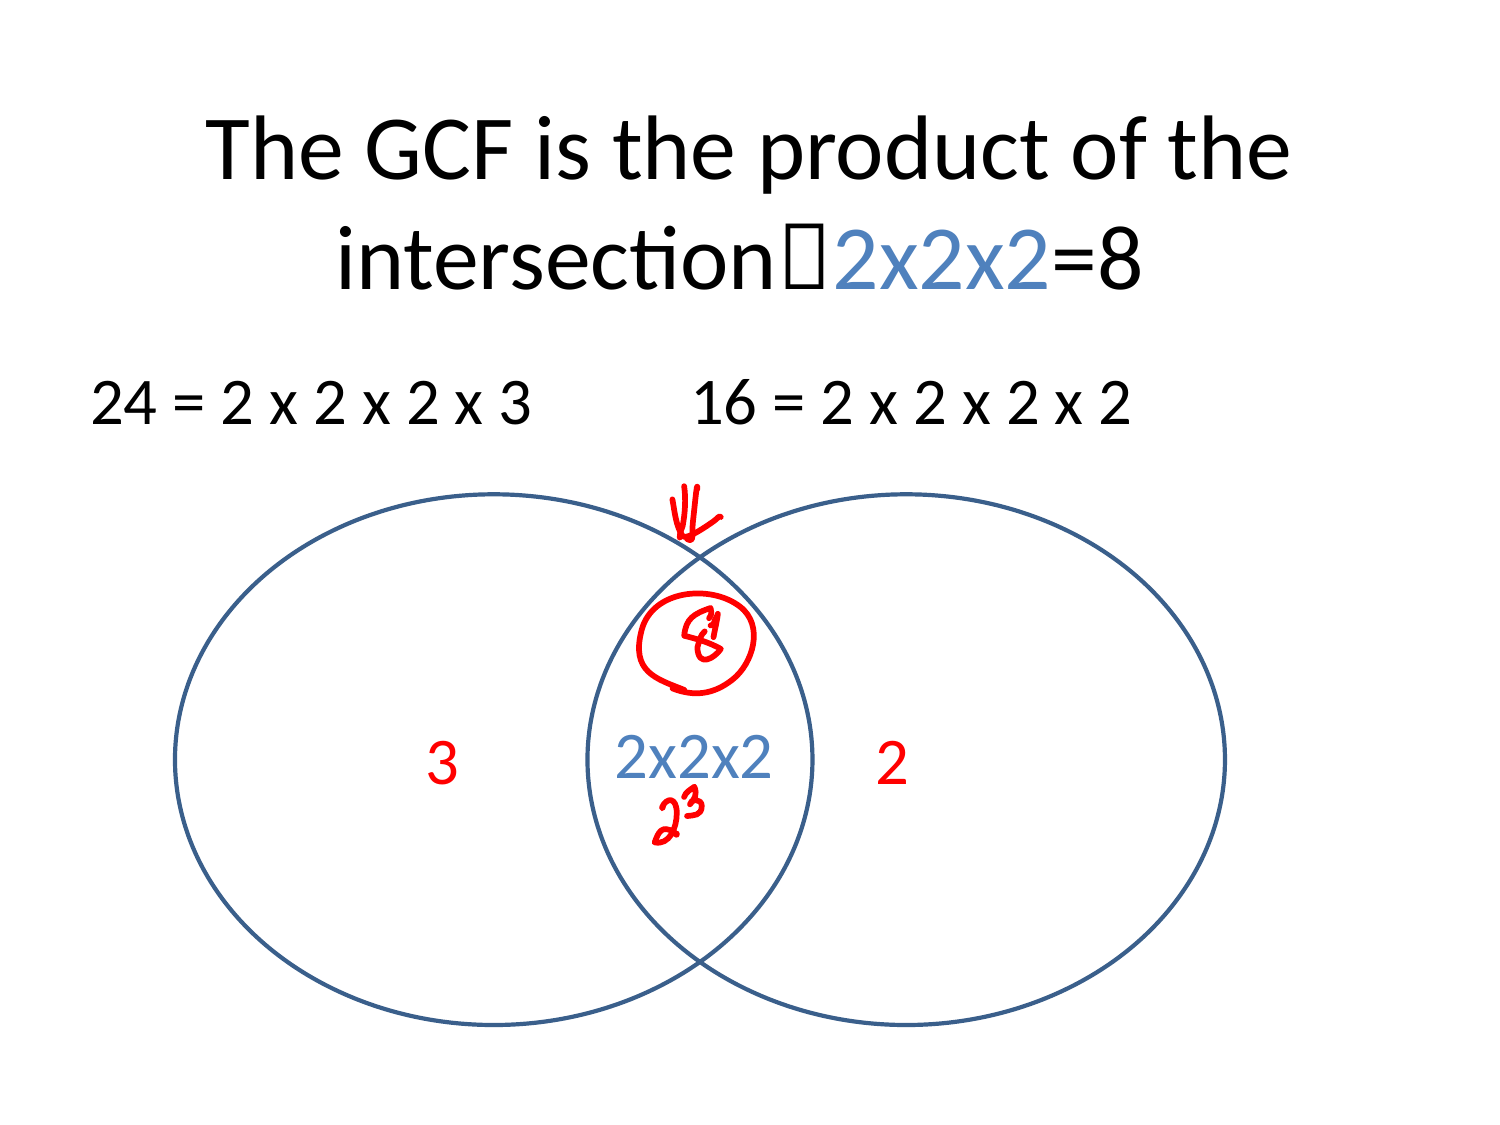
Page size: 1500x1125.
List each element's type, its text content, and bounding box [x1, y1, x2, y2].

text_box 2x2x2 [599, 704, 982, 710]
text_box 3 2 [260, 710, 1125, 886]
title The GCF is the product of the intersection2x2x2=8 [74, 44, 1426, 349]
list 24 = 2 x 2 x 2 x 3 16 = 2 x 2 x 2 x 2 [74, 349, 1426, 1006]
text_box [172, 492, 700, 1028]
text_box [590, 492, 1228, 1028]
